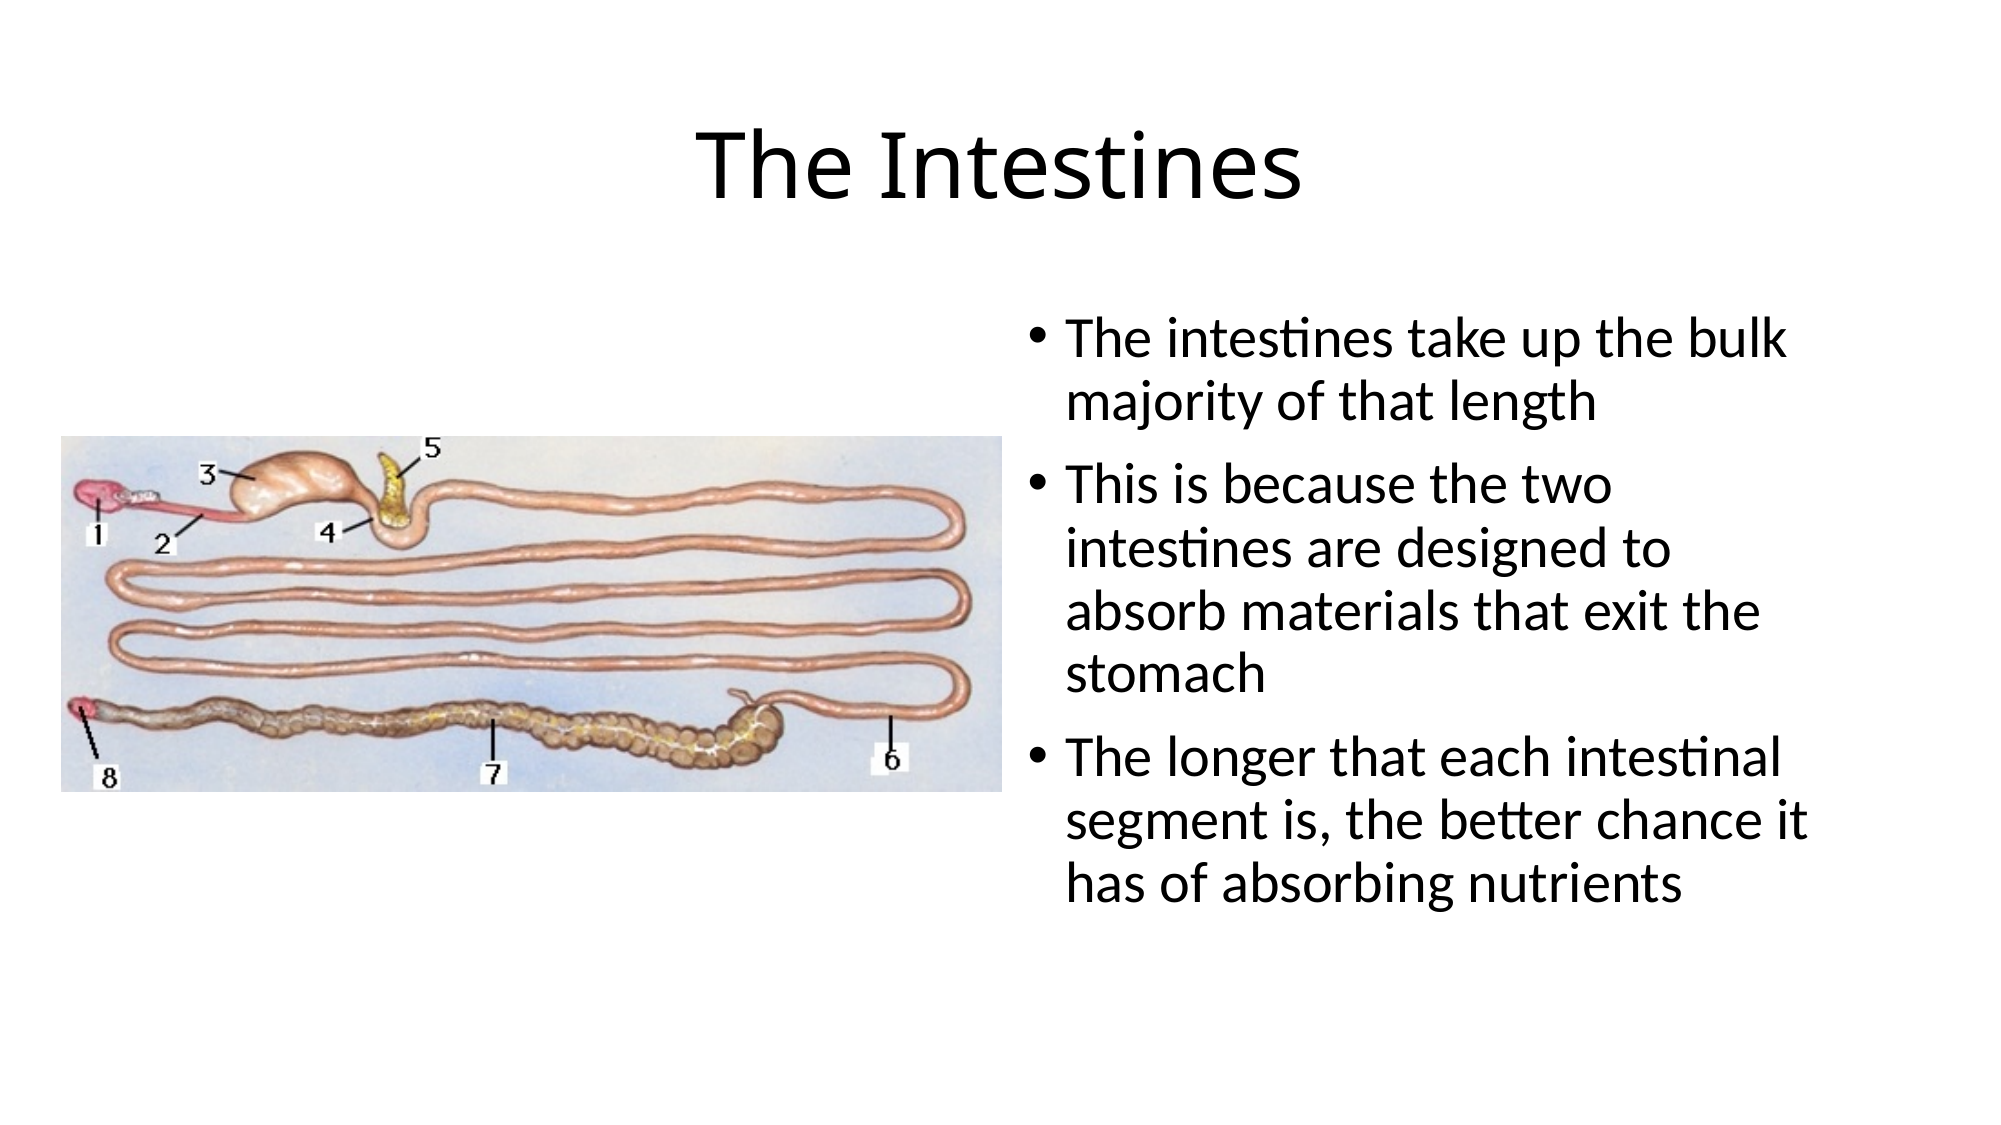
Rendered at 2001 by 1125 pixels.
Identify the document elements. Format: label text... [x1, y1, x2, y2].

list The intestines take up the bulk majority of that length This is because the two intestines are designed to absorb materials that exit the stomach The longer that each intestinal segment is, the better chance it has of absorbing nutrients [1012, 299, 1863, 1014]
title The Intestines [137, 59, 1863, 278]
picture [61, 436, 1002, 792]
